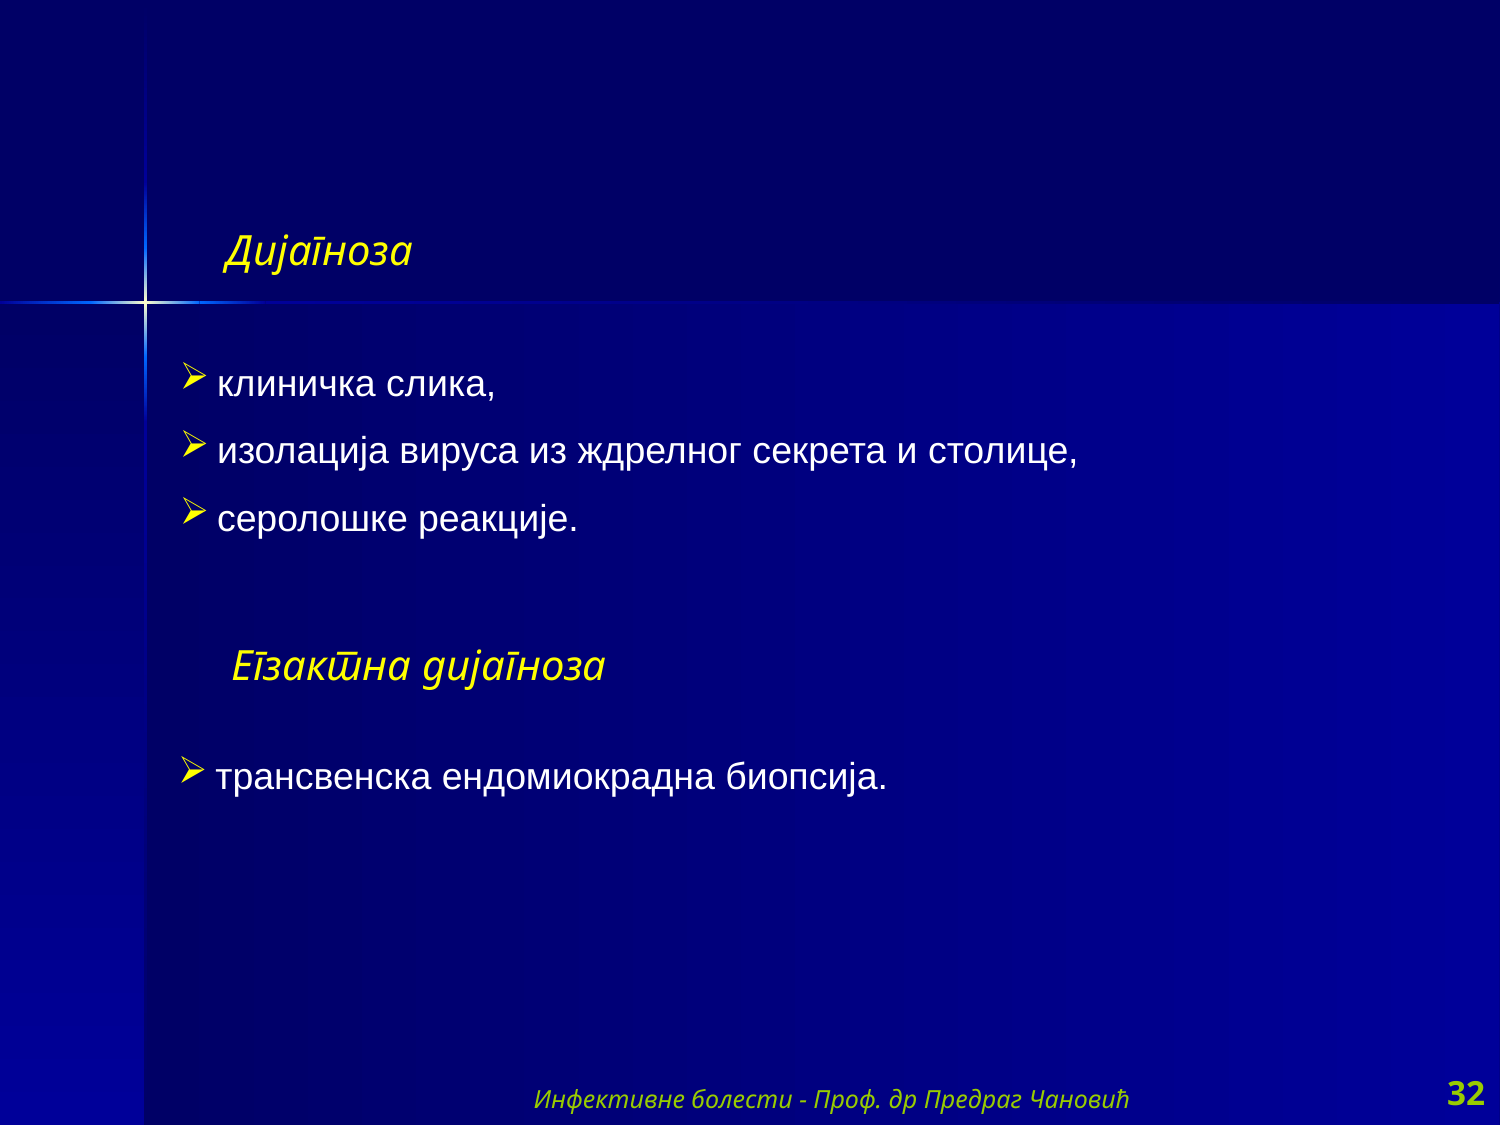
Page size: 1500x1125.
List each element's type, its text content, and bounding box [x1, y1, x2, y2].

text_box клиничка слика, изолација вируса из ждрелног секрета и столице, серолошке реакције. [165, 328, 1128, 546]
text_box Дијагноза [212, 216, 468, 281]
footer Инфективне болести - Проф. др Предраг Чановић [430, 1049, 1235, 1125]
slide_number 32 [1345, 1049, 1500, 1125]
text_box Егзактна дијагноза [216, 631, 663, 697]
text_box трансвенска ендомиокрадна биопсија. [163, 721, 1045, 805]
